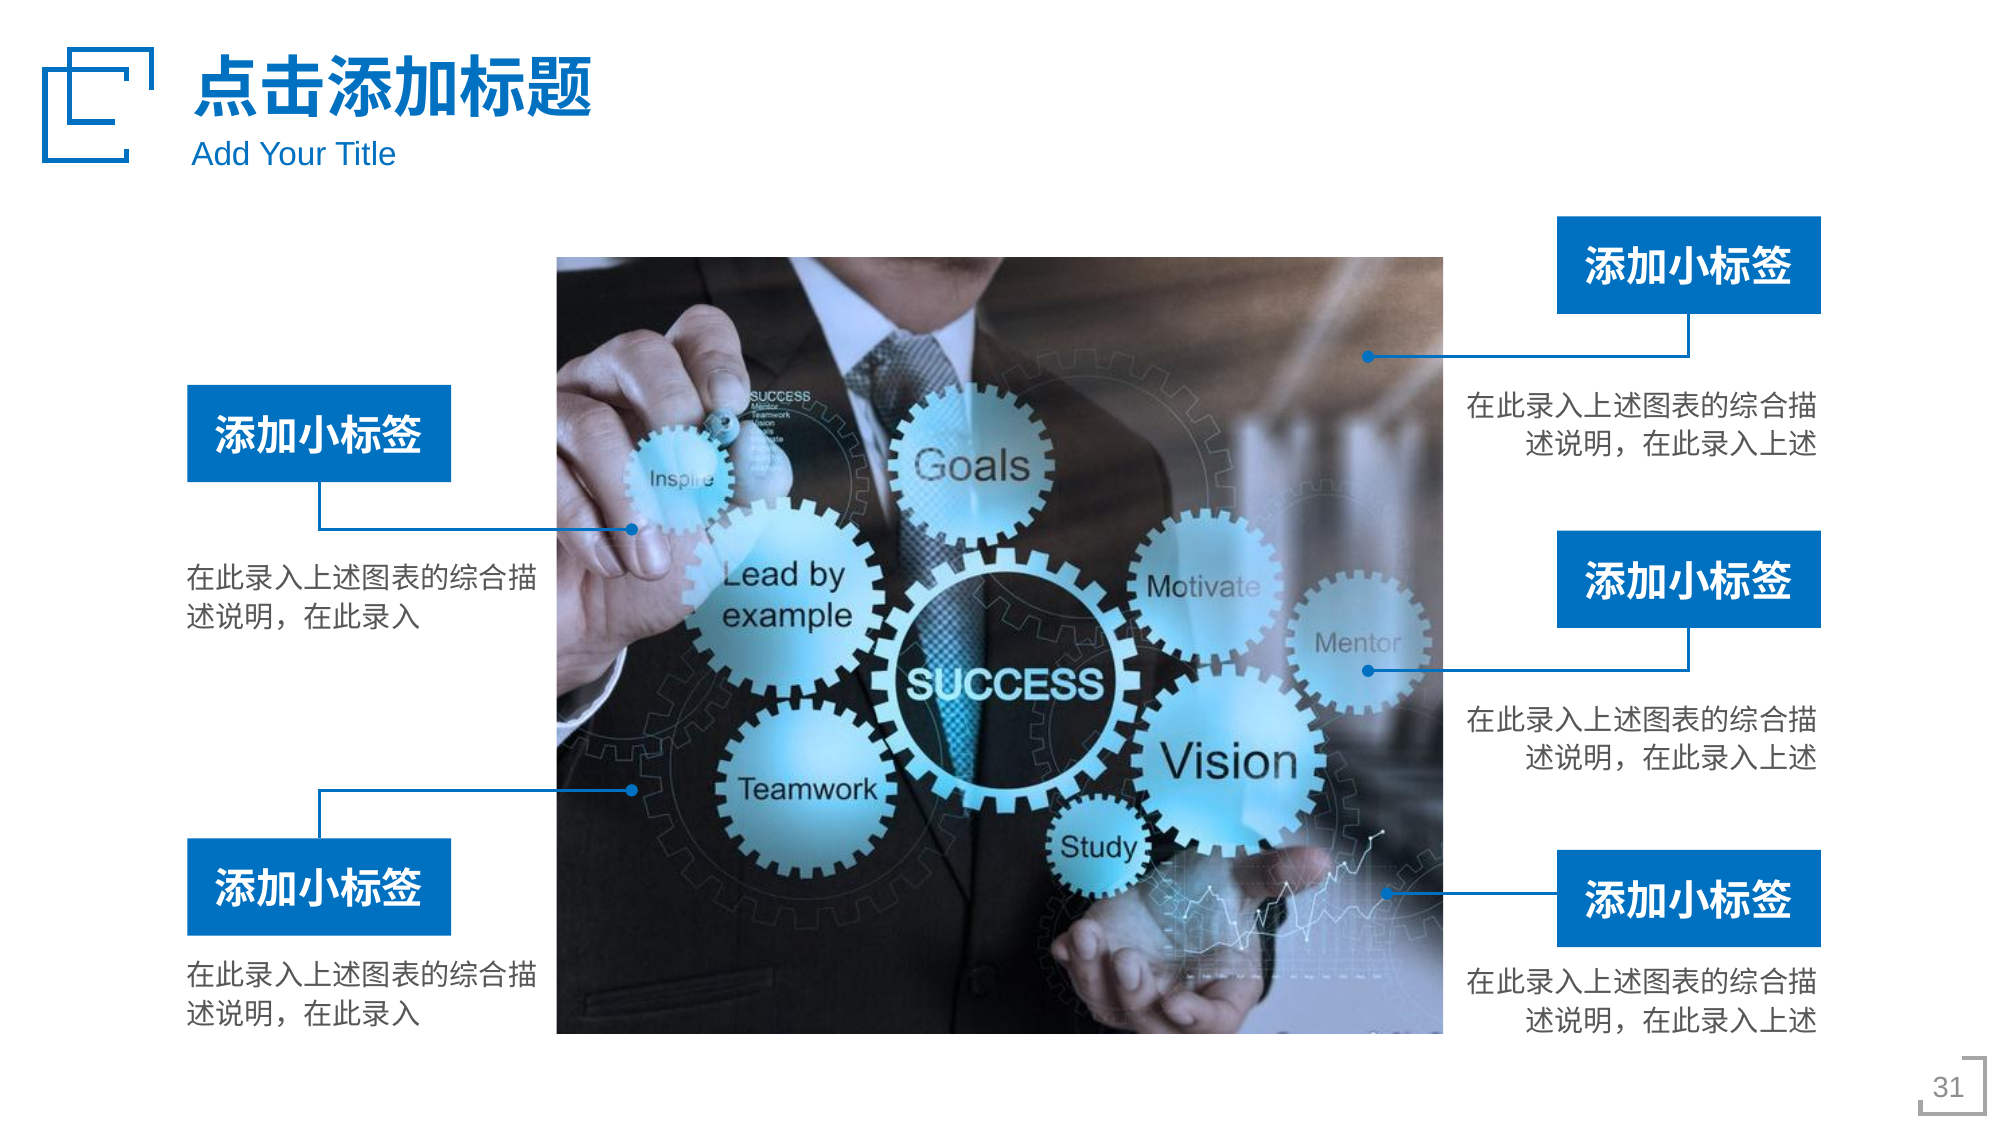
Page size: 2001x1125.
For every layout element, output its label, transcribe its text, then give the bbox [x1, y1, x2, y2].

text_box Add Your Title [176, 124, 555, 180]
text_box 添加小标签 [1556, 849, 1822, 948]
text_box 在此录入上述图表的综合描述说明，在此录入上述 [1444, 690, 1833, 782]
text_box [1361, 315, 1690, 363]
text_box [44, 68, 127, 162]
text_box 在此录入上述图表的综合描述说明，在此录入上述 [1444, 952, 1833, 1045]
text_box 在此录入上述图表的综合描述说明，在此录入 [171, 548, 560, 641]
text_box 添加小标签 [186, 837, 452, 937]
text_box 添加小标签 [1556, 215, 1822, 315]
text_box 点击添加标题 [177, 36, 609, 132]
text_box [556, 256, 1444, 1034]
text_box [318, 483, 638, 536]
text_box [1361, 629, 1690, 678]
text_box [69, 48, 152, 123]
text_box 添加小标签 [186, 384, 452, 483]
text_box 在此录入上述图表的综合描述说明，在此录入 [171, 945, 560, 1038]
text_box [1380, 887, 1556, 900]
text_box 在此录入上述图表的综合描述说明，在此录入上述 [1444, 376, 1833, 469]
text_box 添加小标签 [1556, 530, 1822, 629]
text_box [318, 784, 638, 837]
